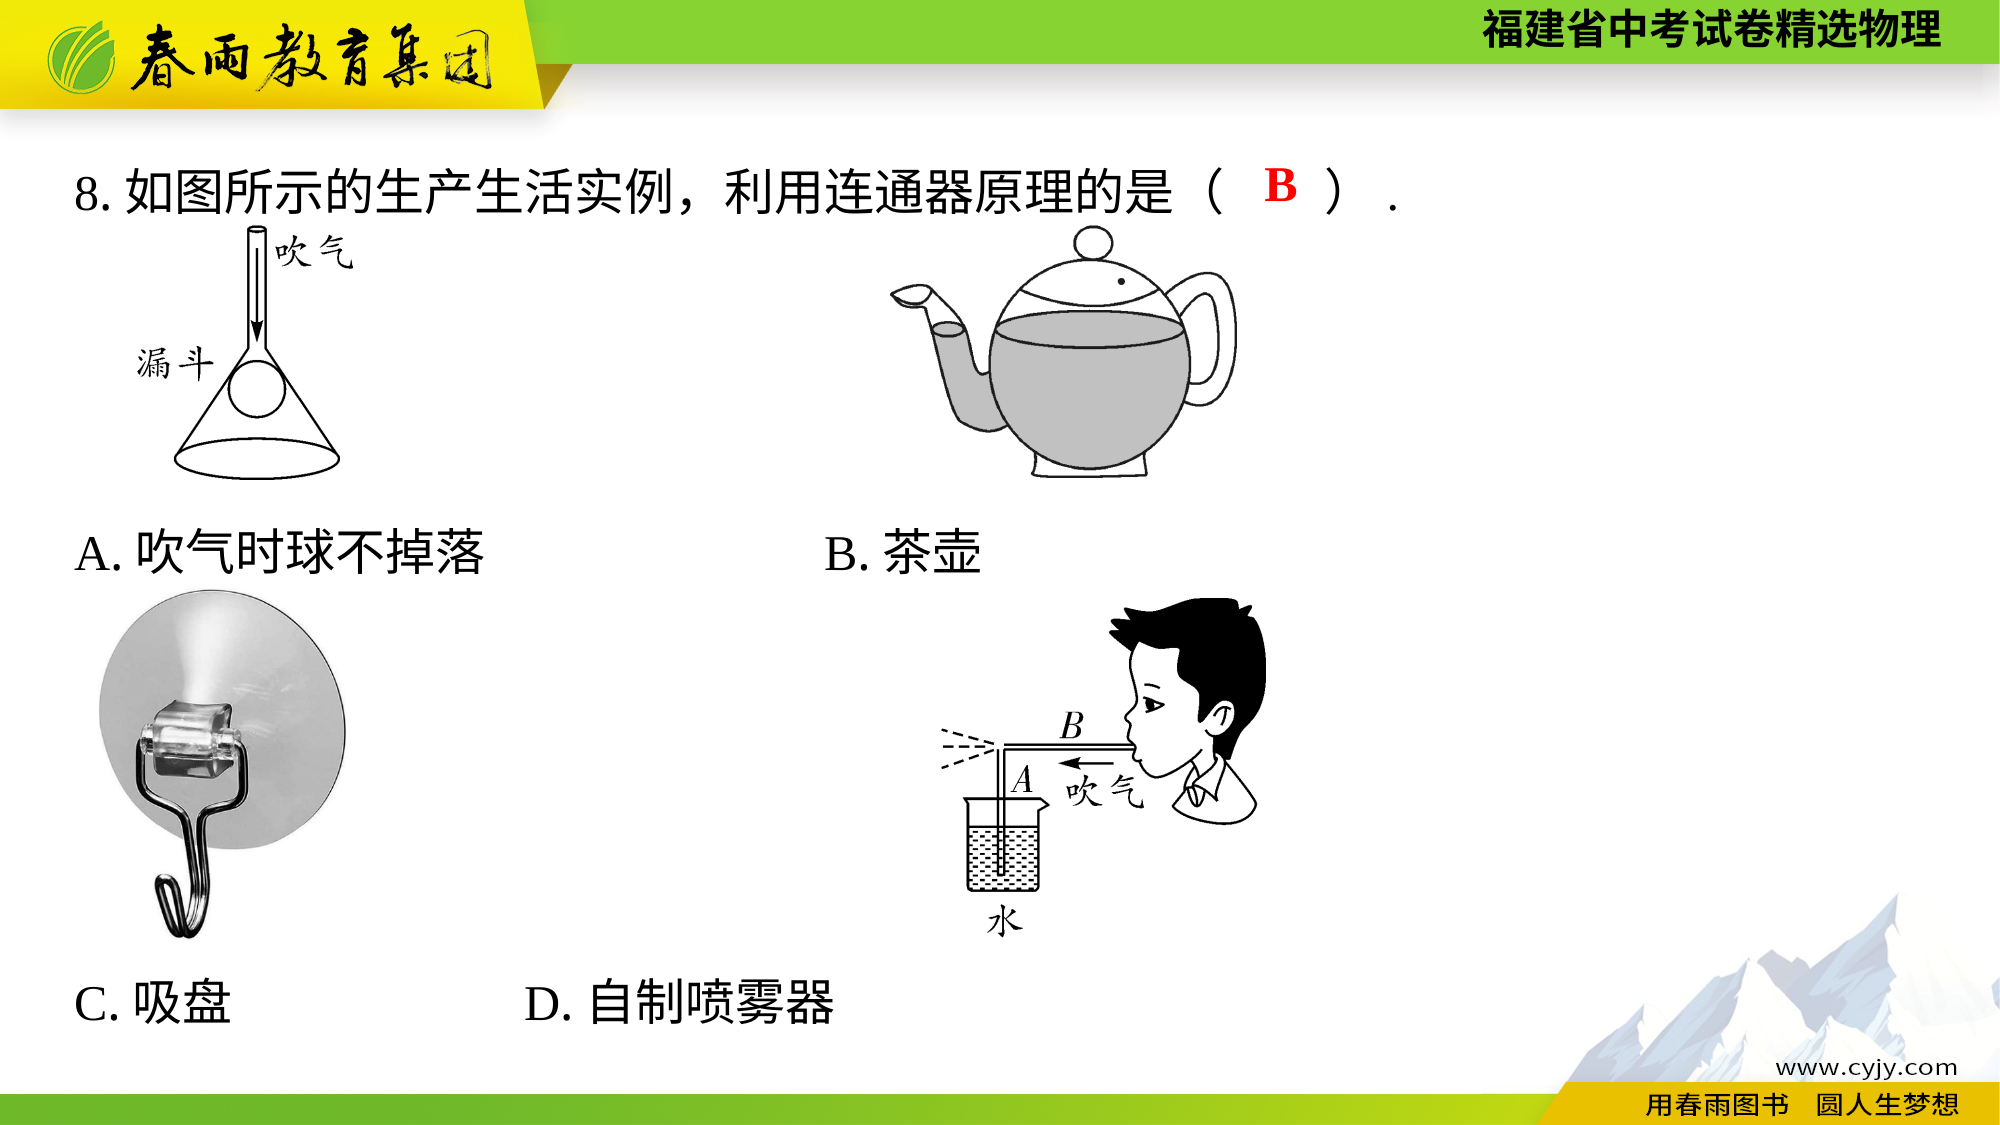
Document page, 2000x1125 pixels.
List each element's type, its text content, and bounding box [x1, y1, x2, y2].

list 8.如图所示的生产生活实例，利用连通器原理的是（ ）. A.吹气时球不掉落 B.茶壶 C.吸盘 D.自制喷雾器 [59, 122, 1944, 1047]
picture [0, 0, 2000, 1125]
text_box B [1249, 144, 1313, 219]
